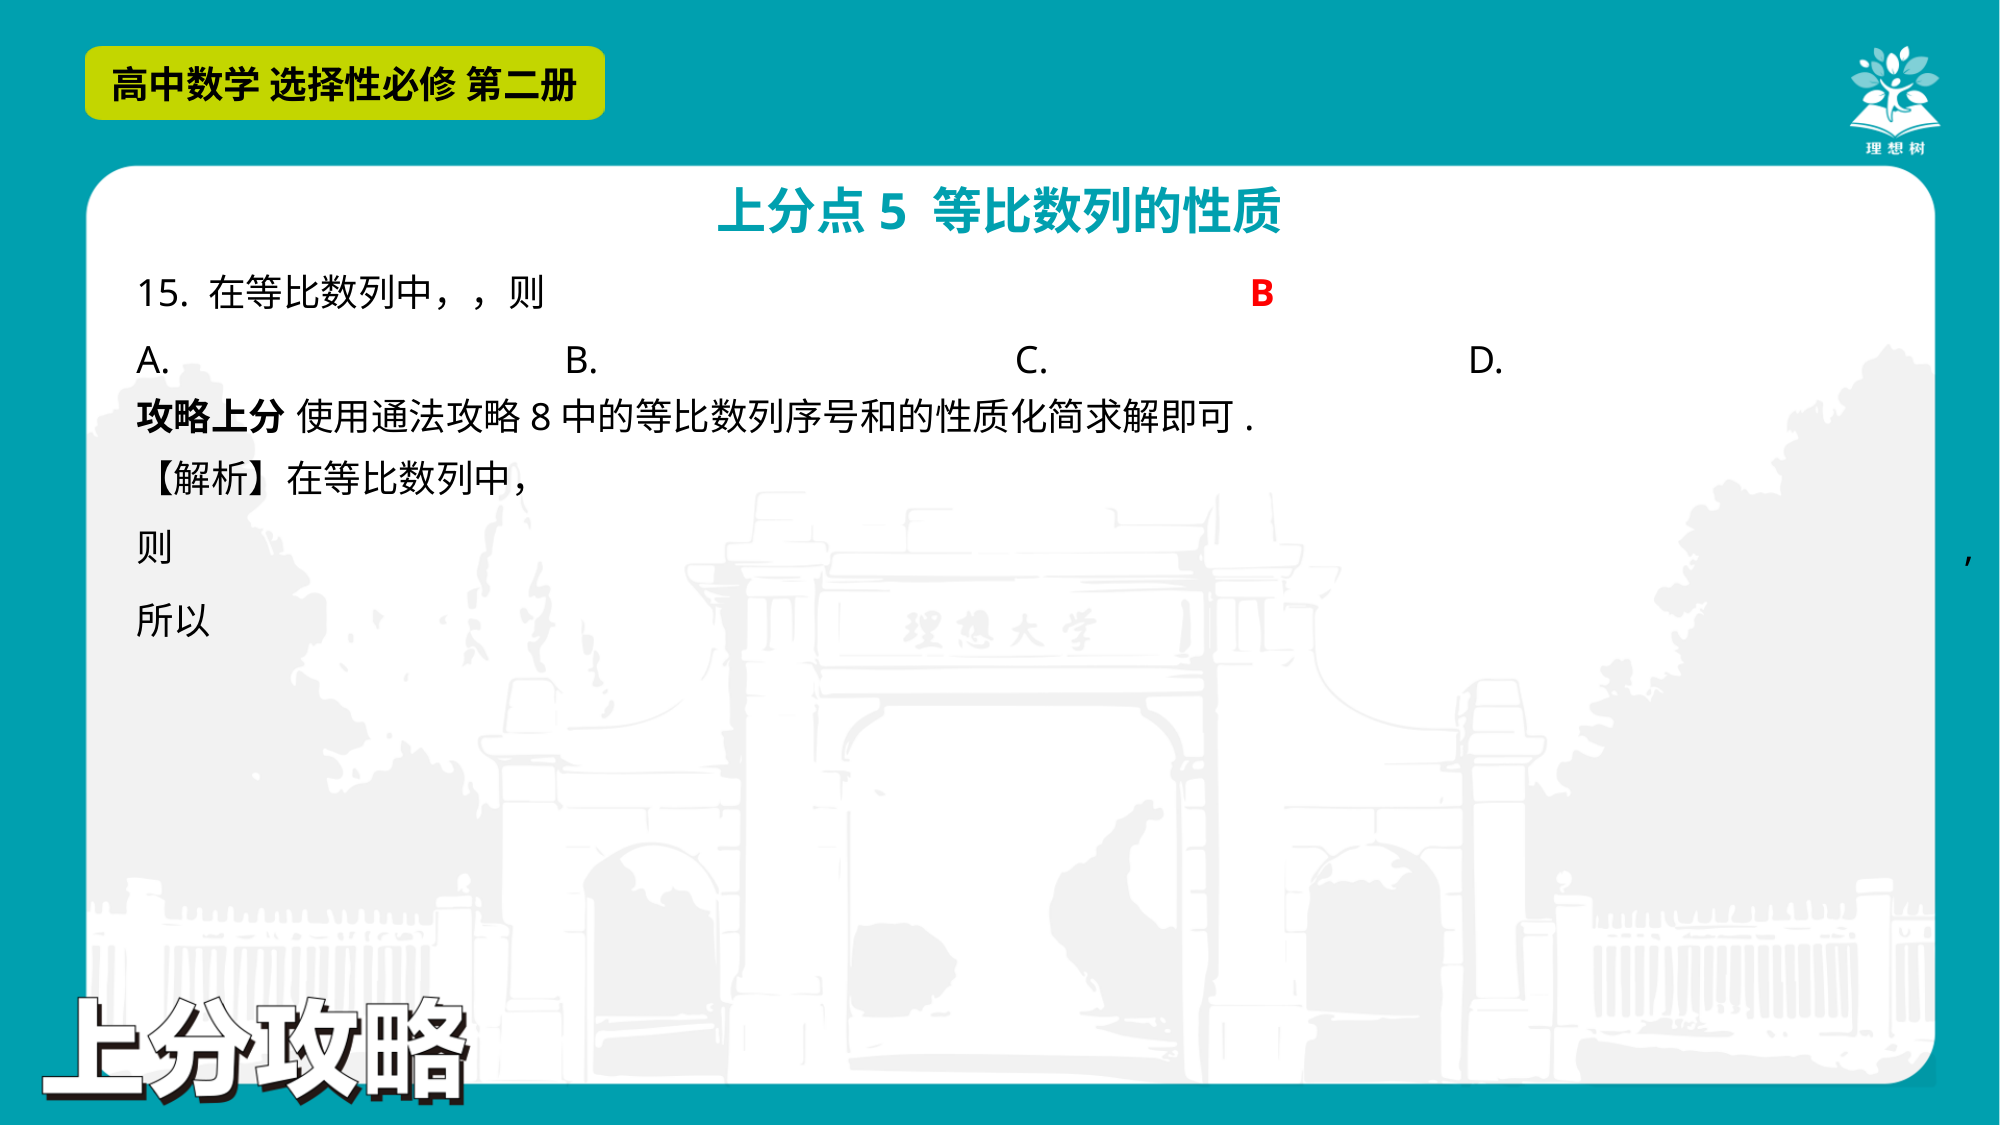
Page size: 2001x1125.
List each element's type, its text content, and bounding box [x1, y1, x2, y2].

text_box B [1235, 246, 1290, 307]
text_box 攻略上分 使用通法攻略8中的等比数列序号和的性质化简求解即可. [136, 371, 1865, 431]
picture [0, 0, 2000, 1125]
